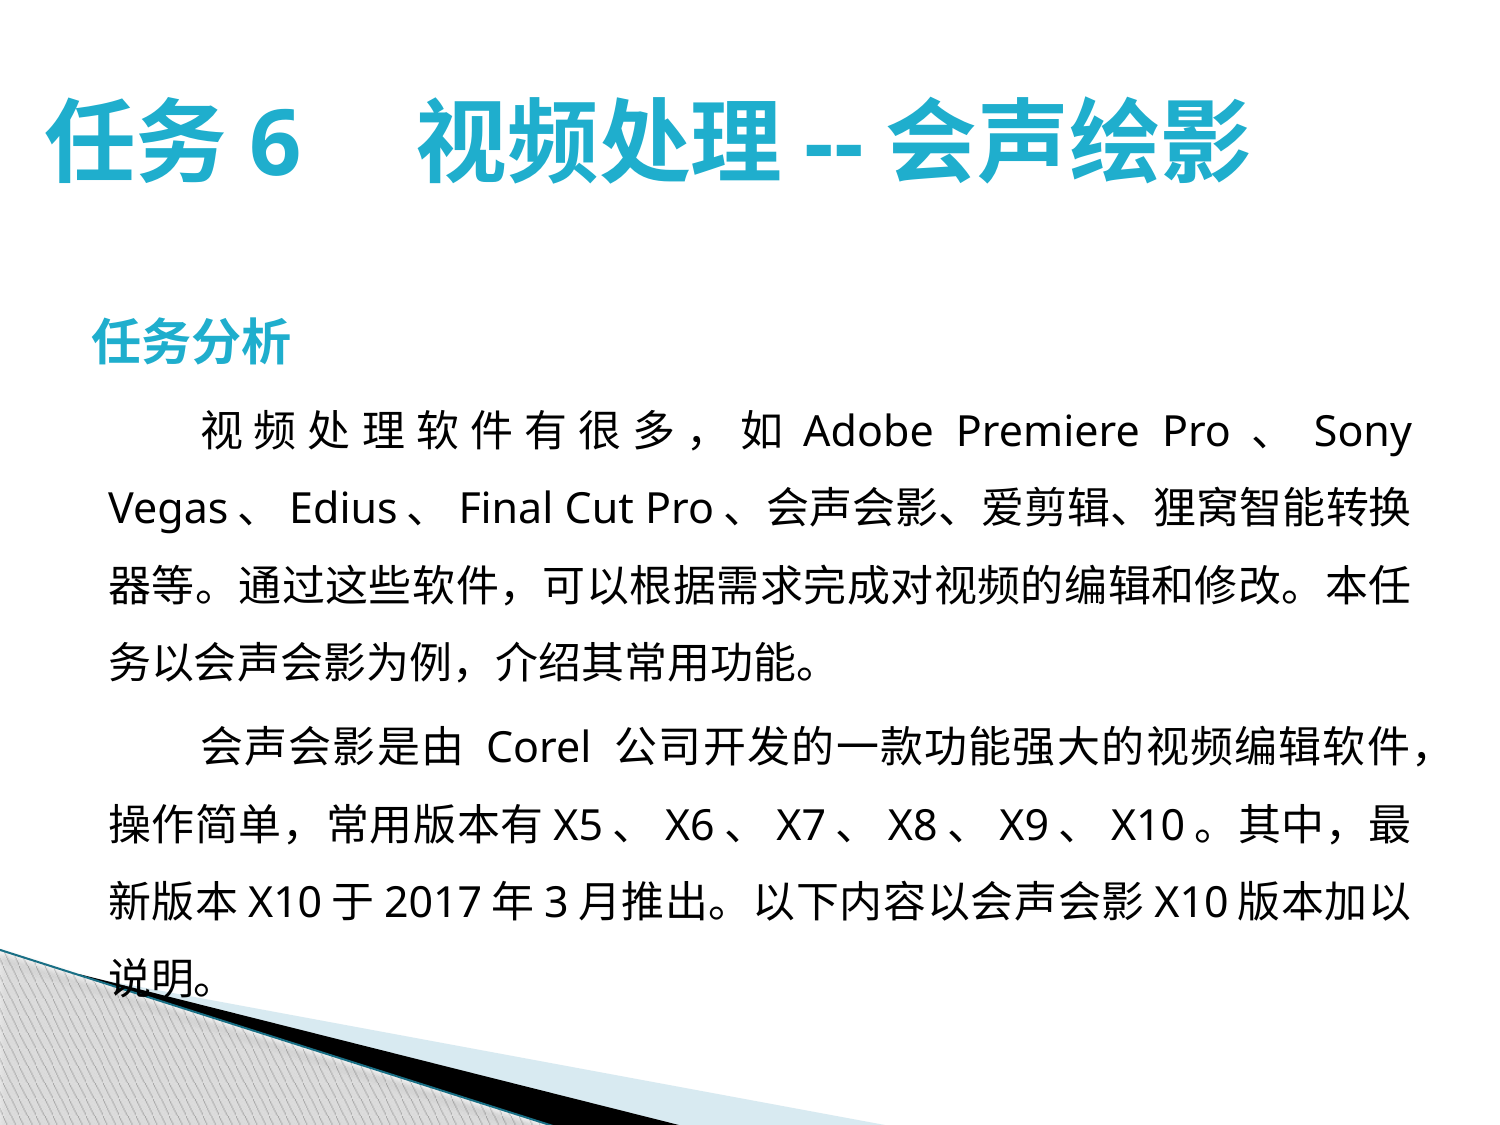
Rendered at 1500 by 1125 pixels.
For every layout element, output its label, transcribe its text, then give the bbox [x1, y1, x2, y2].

list 任务分析 视频处理软件有很多，如Adobe Premiere Pro、Sony Vegas、Edius、Final Cut Pro、会声会影、爱剪辑、狸窝智能转换器等。通过这些软件，可以根据需求完成对视频的编辑和修改。本任务以会声会影为例，介绍其常用功能。 会声会影是由 Corel 公司开发的一款功能强大的视频编辑软件，操作简单，常用版本有X5、X6、X7、X8、X9、X10。其中，最新版本X10于2017年3月推出。以下内容以会声会影X10版本加以说明。 [76, 267, 1427, 1012]
title 任务6 视频处理--会声绘影 [29, 45, 1500, 233]
